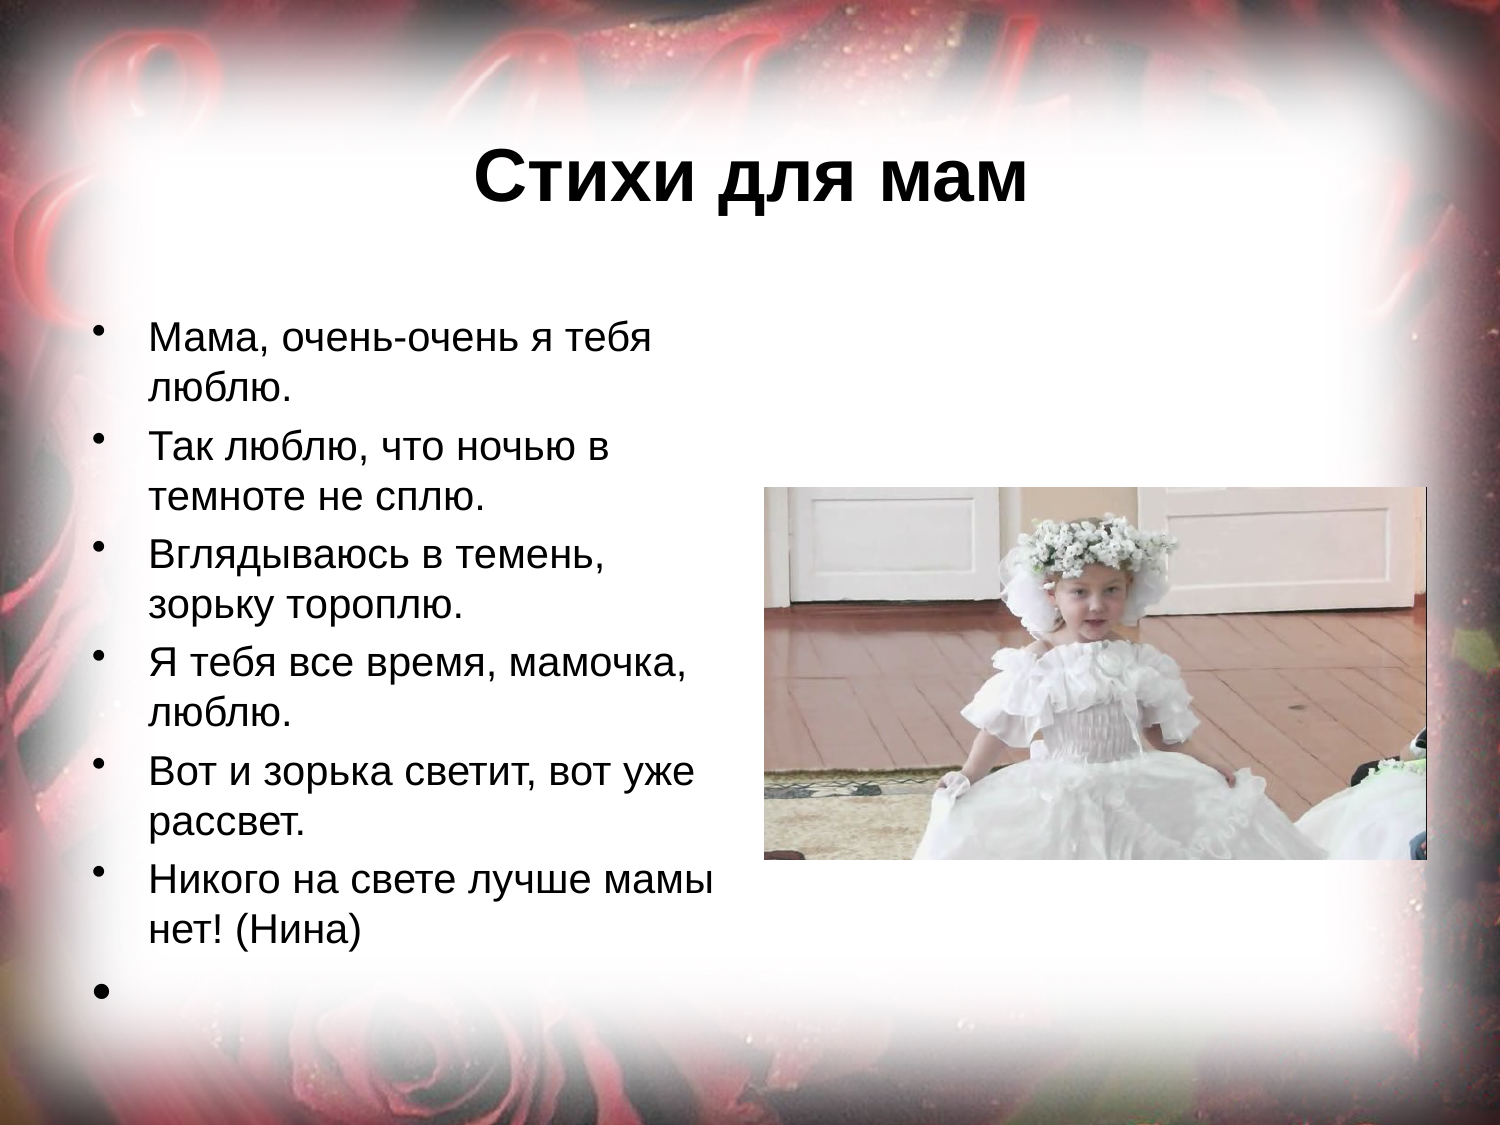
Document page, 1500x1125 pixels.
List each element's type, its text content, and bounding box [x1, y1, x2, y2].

picture [0, 0, 1500, 1125]
title Стихи для мам [76, 77, 1428, 266]
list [764, 487, 1427, 860]
list Мама, очень-очень я тебя люблю. Так люблю, что ночью в темноте не сплю. Вглядываюсь в темень, зорьку тороплю. Я тебя все время, мамочка, люблю. Вот и зорька светит, вот уже рассвет. Никого на свете лучше мамы нет! (Нина) [76, 302, 740, 1046]
